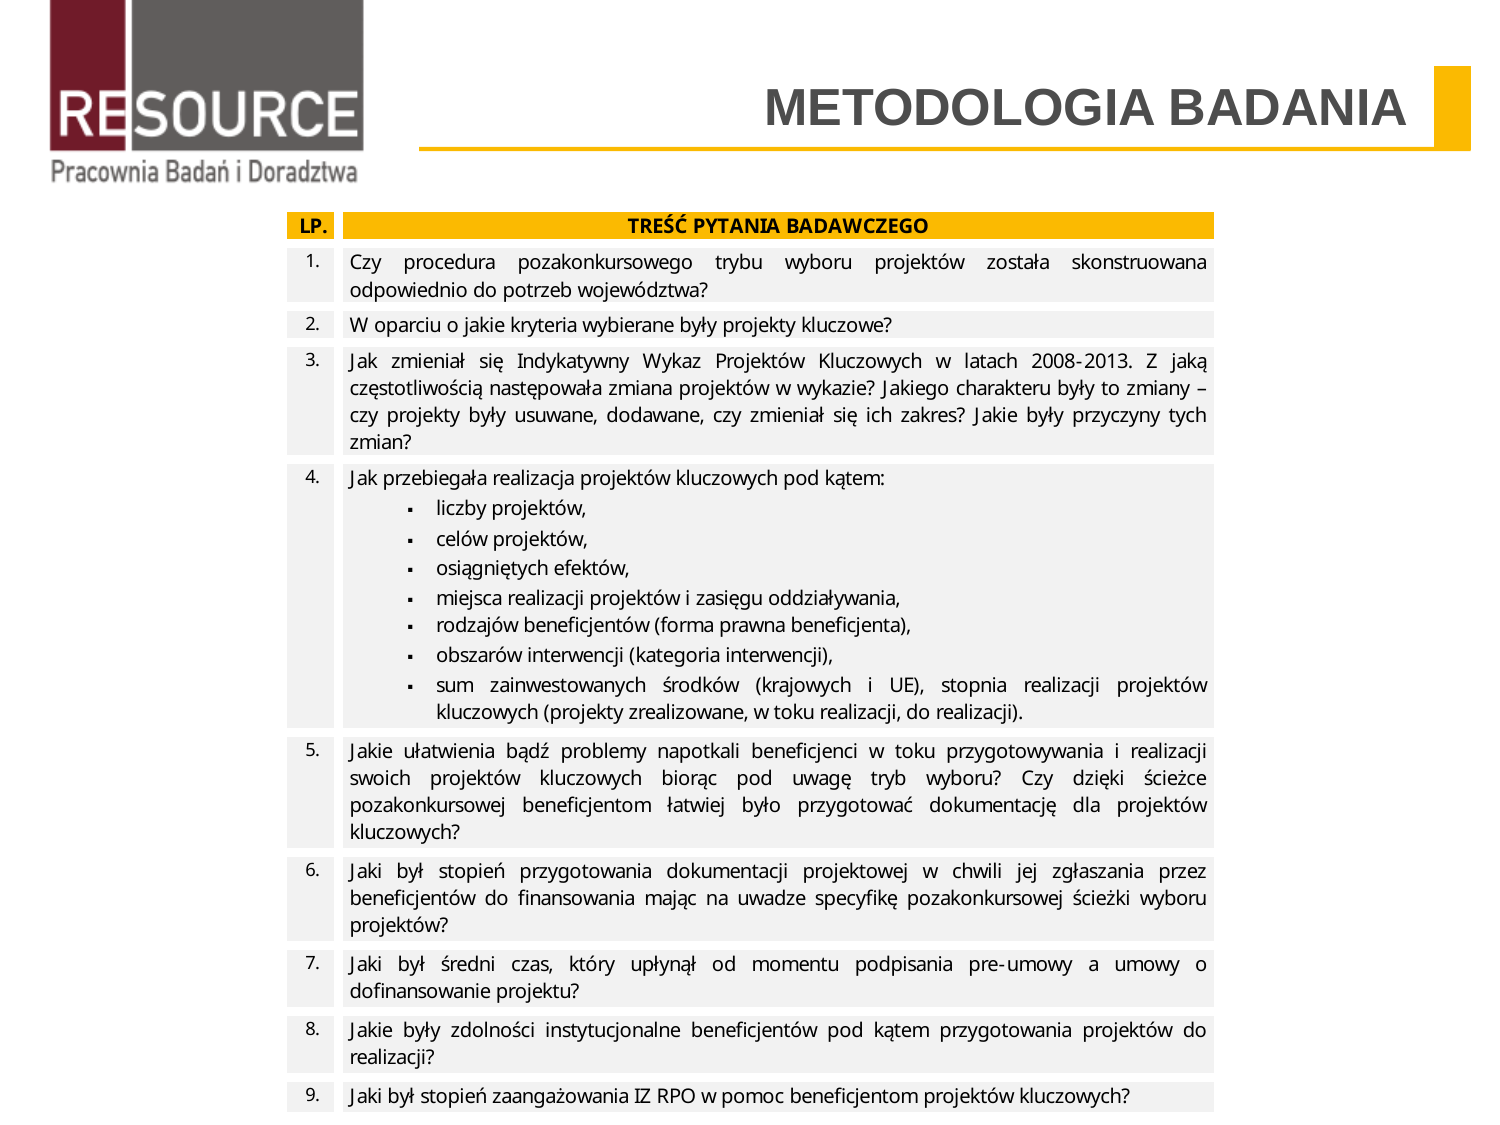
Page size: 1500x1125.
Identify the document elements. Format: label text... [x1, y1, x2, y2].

picture [277, 202, 1223, 1121]
text_box [1435, 66, 1471, 149]
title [40, 0, 373, 194]
text_box METODOLOGIA BADANIA [377, 66, 1424, 161]
